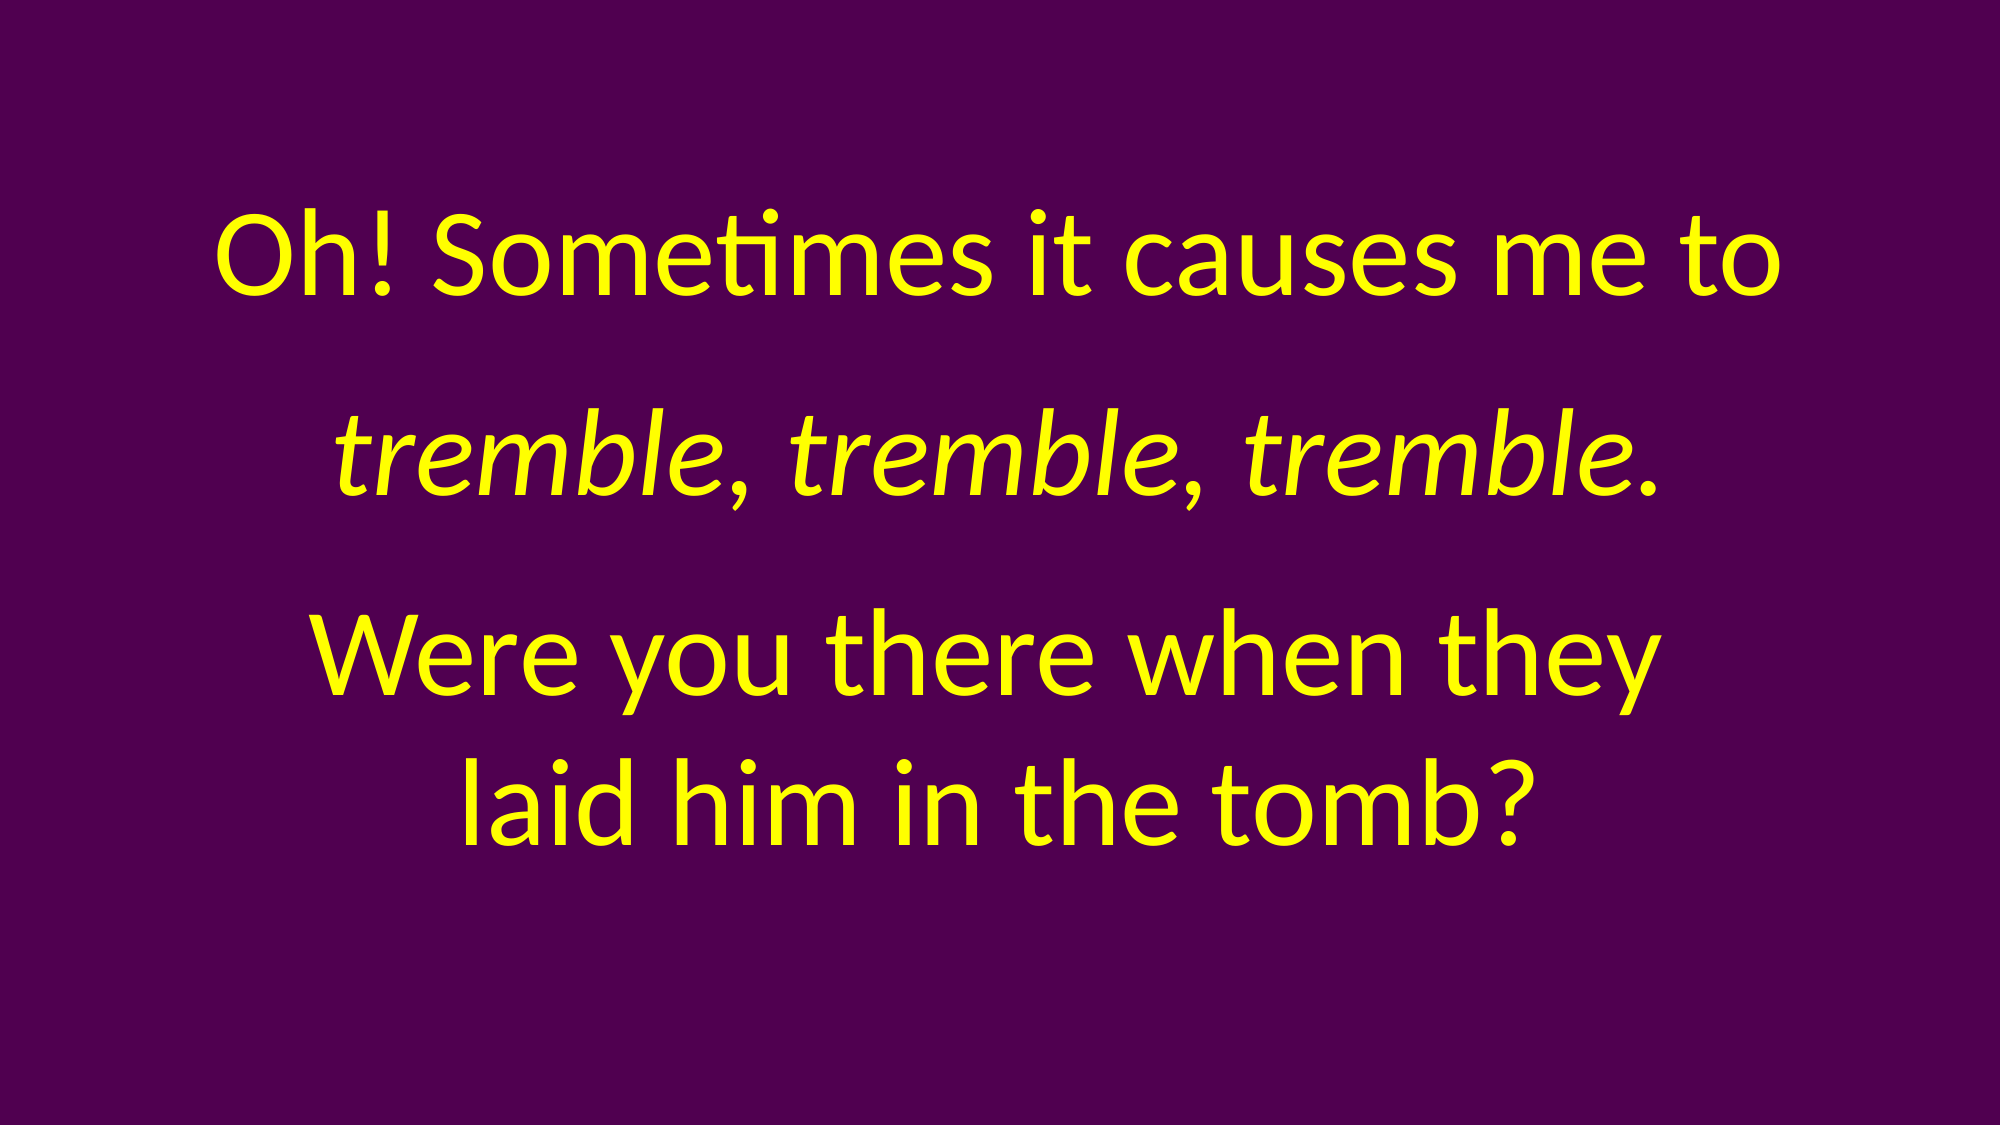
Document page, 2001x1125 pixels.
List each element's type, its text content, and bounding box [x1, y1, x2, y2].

text_box Oh! Sometimes it causes me to tremble, tremble, tremble. Were you there when they laid him in the tomb? [0, 162, 2000, 878]
